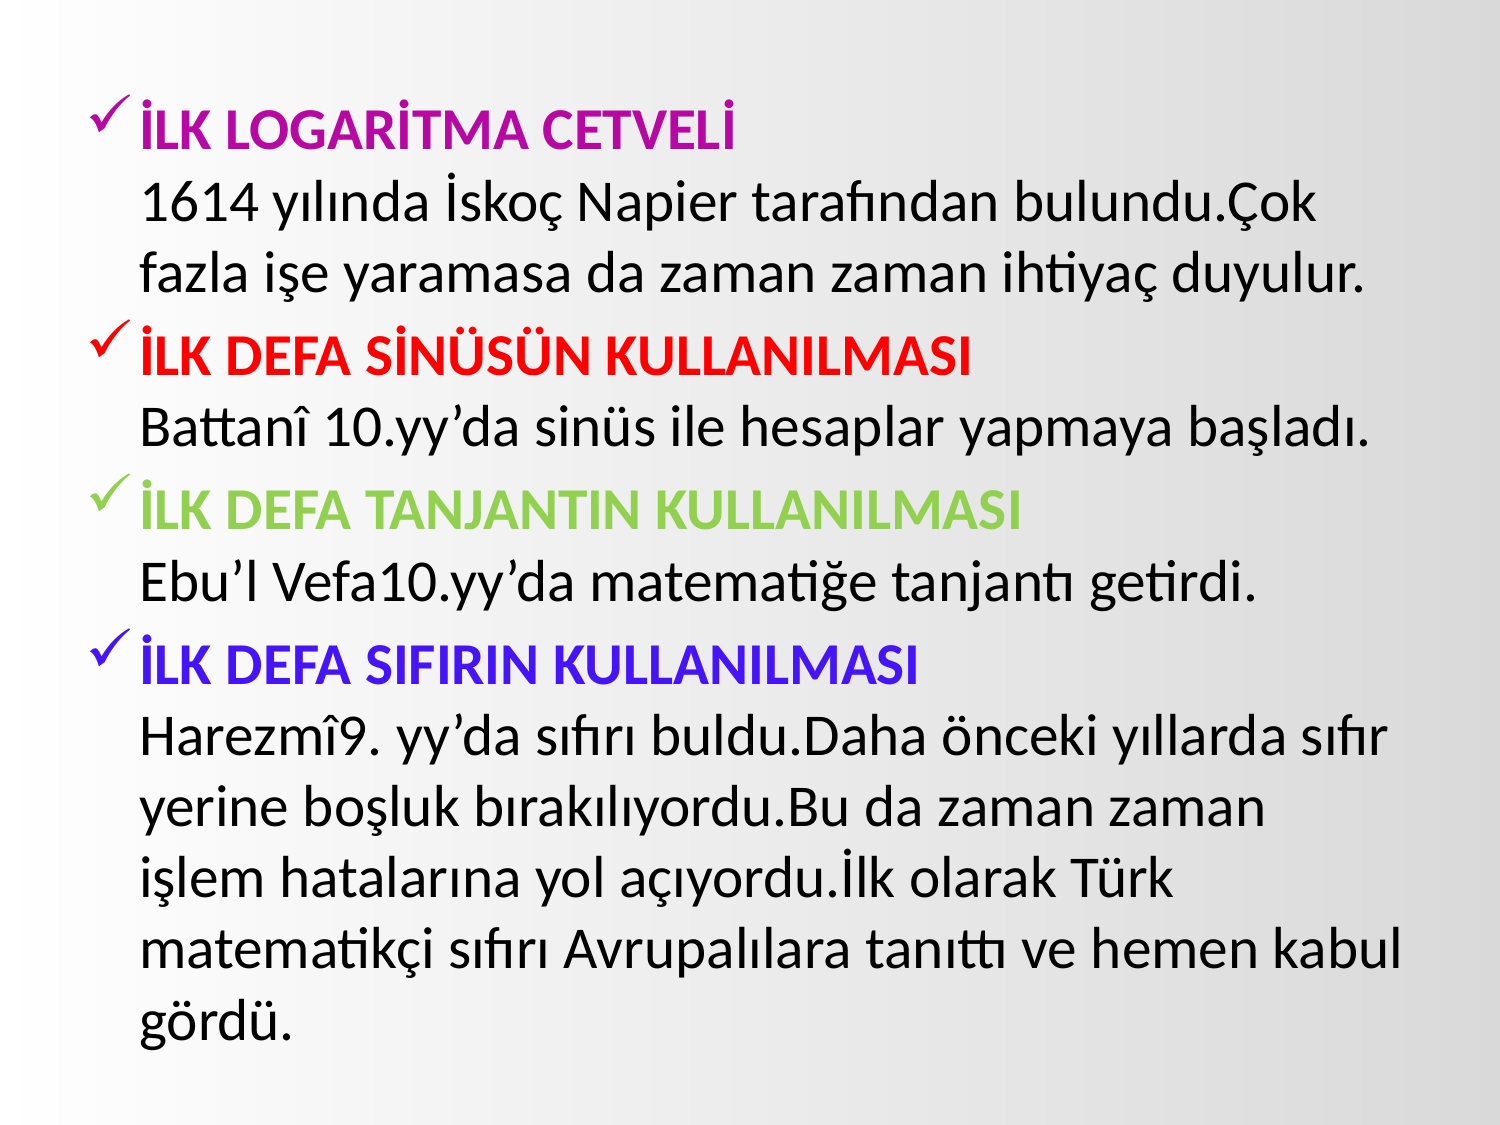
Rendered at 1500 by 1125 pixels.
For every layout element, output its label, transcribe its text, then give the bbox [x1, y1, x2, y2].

list İLK LOGARİTMA CETVELİ 1614 yılında İskoç Napier tarafından bulundu.Çok fazla işe yaramasa da zaman zaman ihtiyaç duyulur. İLK DEFA SİNÜSÜN KULLANILMASI Battanî 10.yy’da sinüs ile hesaplar yapmaya başladı. İLK DEFA TANJANTIN KULLANILMASI Ebu’l Vefa10.yy’da matematiğe tanjantı getirdi. İLK DEFA SIFIRIN KULLANILMASI Harezmî9. yy’da sıfırı buldu.Daha önceki yıllarda sıfır yerine boşluk bırakılıyordu.Bu da zaman zaman işlem hatalarına yol açıyordu.İlk olarak Türk matematikçi sıfırı Avrupalılara tanıttı ve hemen kabul gördü. [70, 0, 1421, 1064]
